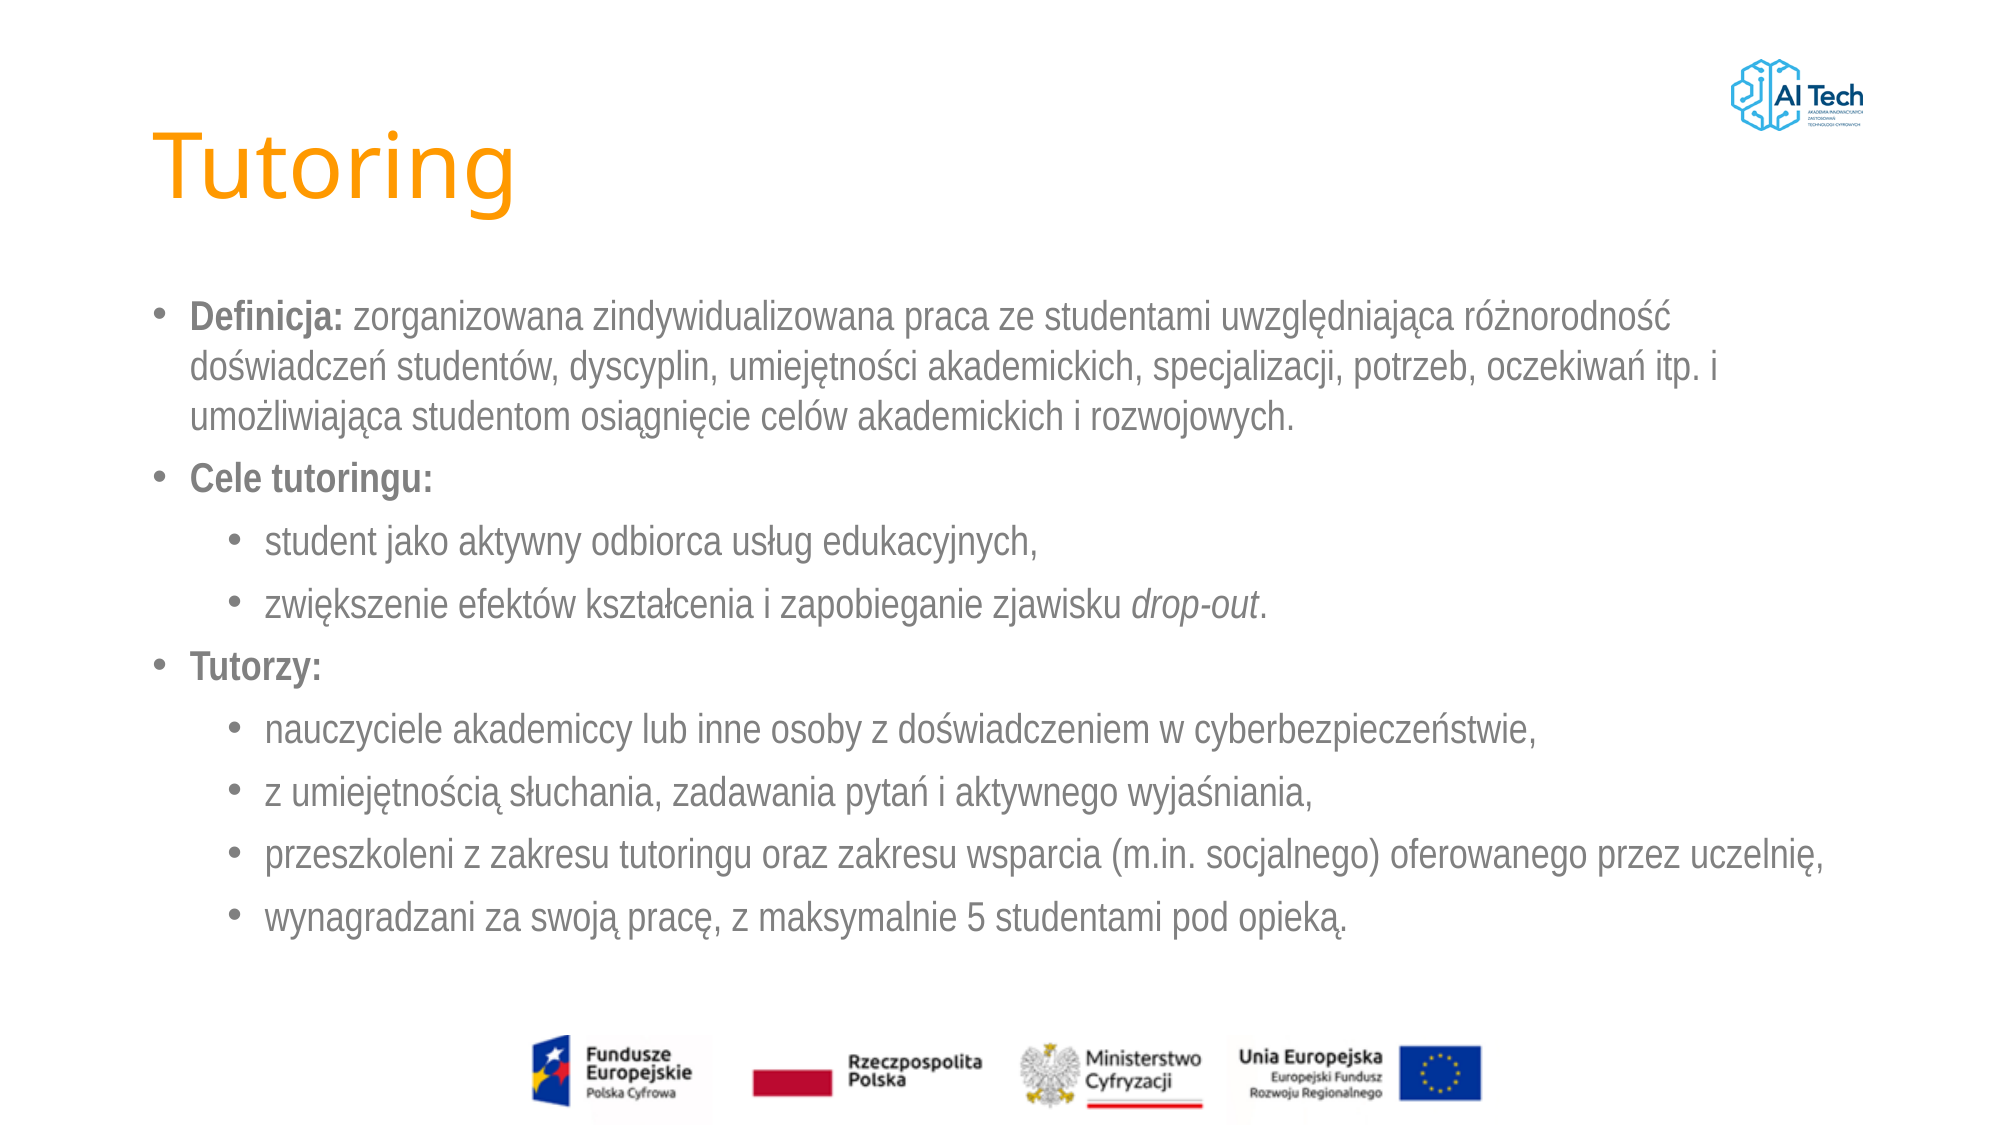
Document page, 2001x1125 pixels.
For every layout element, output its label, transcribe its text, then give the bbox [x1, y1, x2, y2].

list Definicja: zorganizowana zindywidualizowana praca ze studentami uwzględniająca różnorodność doświadczeń studentów, dyscyplin, umiejętności akademickich, specjalizacji, potrzeb, oczekiwań itp. i umożliwiająca studentom osiągnięcie celów akademickich i rozwojowych. Cele tutoringu: student jako aktywny odbiorca usług edukacyjnych, zwiększenie efektów kształcenia i zapobieganie zjawisku drop-out. Tutorzy: nauczyciele akademiccy lub inne osoby z doświadczeniem w cyberbezpieczeństwie, z umiejętnością słuchania, zadawania pytań i aktywnego wyjaśniania, przeszkoleni z zakresu tutoringu oraz zakresu wsparcia (m.in. socjalnego) oferowanego przez uczelnię, wynagradzani za swoją pracę, z maksymalnie 5 studentami pod opieką. [137, 280, 1863, 995]
title Tutoring [137, 59, 1863, 278]
picture [499, 1035, 1501, 1125]
